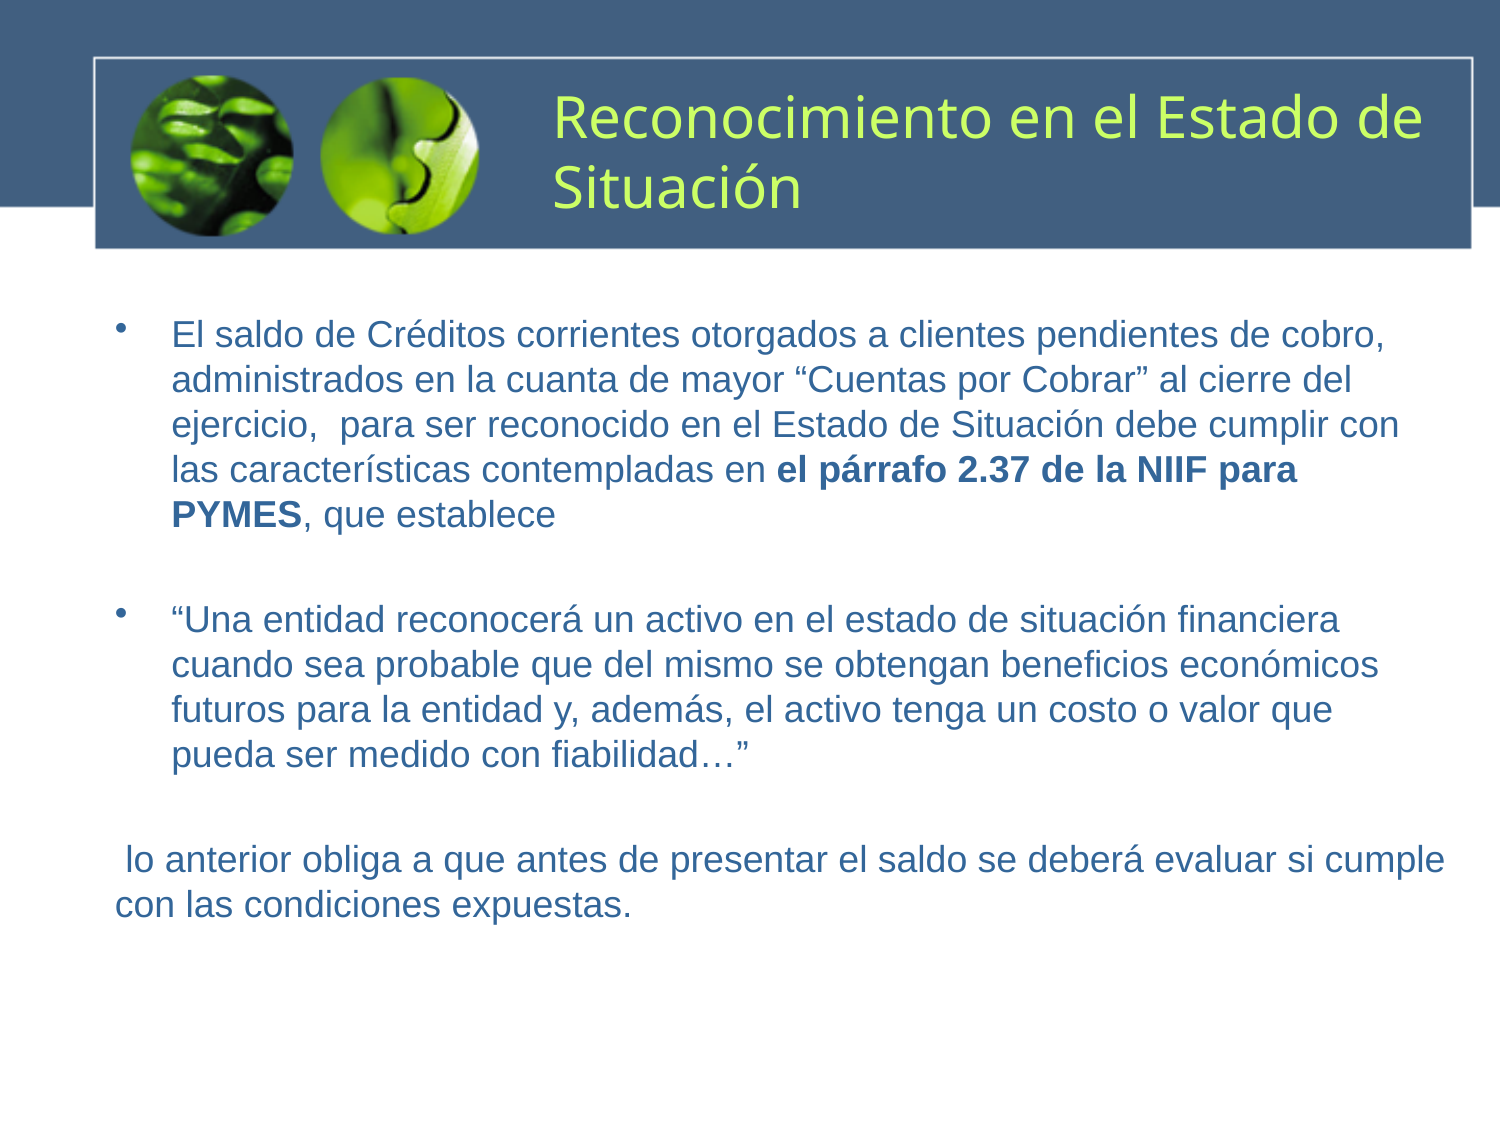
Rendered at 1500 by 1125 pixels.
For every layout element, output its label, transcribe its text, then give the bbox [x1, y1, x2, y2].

list El saldo de Créditos corrientes otorgados a clientes pendientes de cobro, administrados en la cuanta de mayor “Cuentas por Cobrar” al cierre del ejercicio, para ser reconocido en el Estado de Situación debe cumplir con las características contempladas en el párrafo 2.37 de la NIIF para PYMES, que establece “Una entidad reconocerá un activo en el estado de situación financiera cuando sea probable que del mismo se obtengan beneficios económicos futuros para la entidad y, además, el activo tenga un costo o valor que pueda ser medido con fiabilidad…” lo anterior obliga a que antes de presentar el saldo se deberá evaluar si cumple con las condiciones expuestas. [99, 302, 1463, 988]
picture [0, 0, 1500, 1125]
title Reconocimiento en el Estado de Situación [537, 62, 1450, 238]
